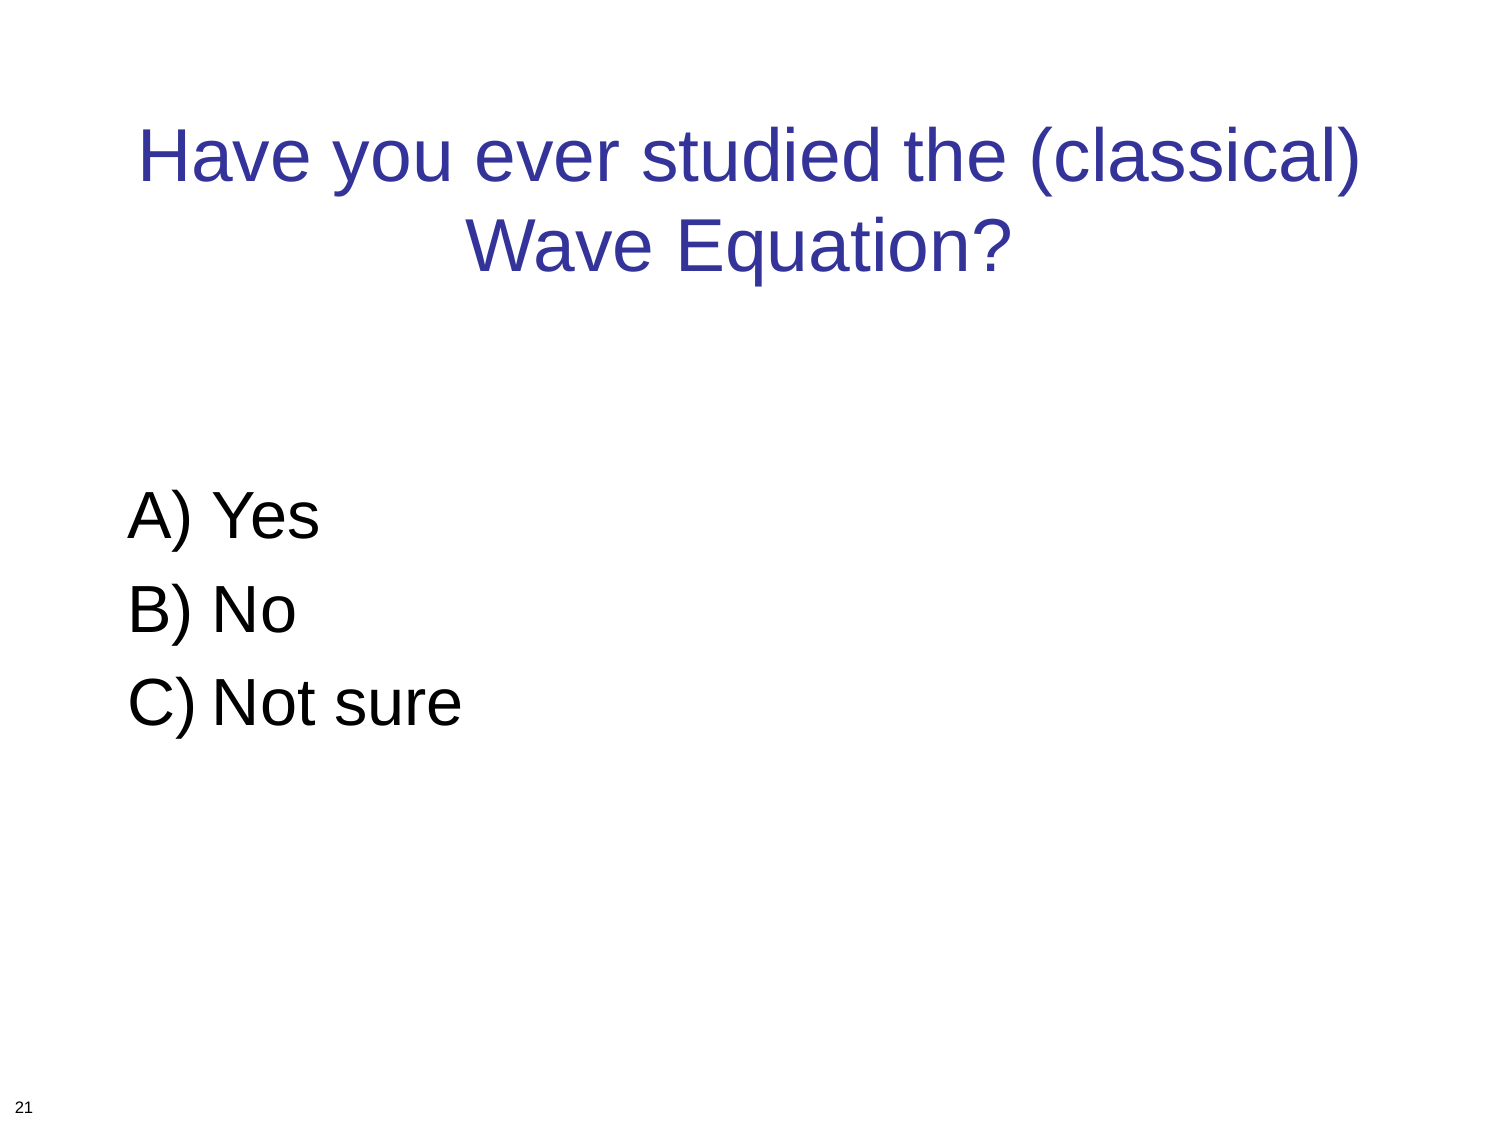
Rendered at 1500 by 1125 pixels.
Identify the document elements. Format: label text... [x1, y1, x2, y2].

list Yes No Not sure [112, 464, 1388, 1091]
title Have you ever studied the (classical) Wave Equation? [112, 72, 1388, 321]
text_box 21 [0, 1089, 50, 1125]
